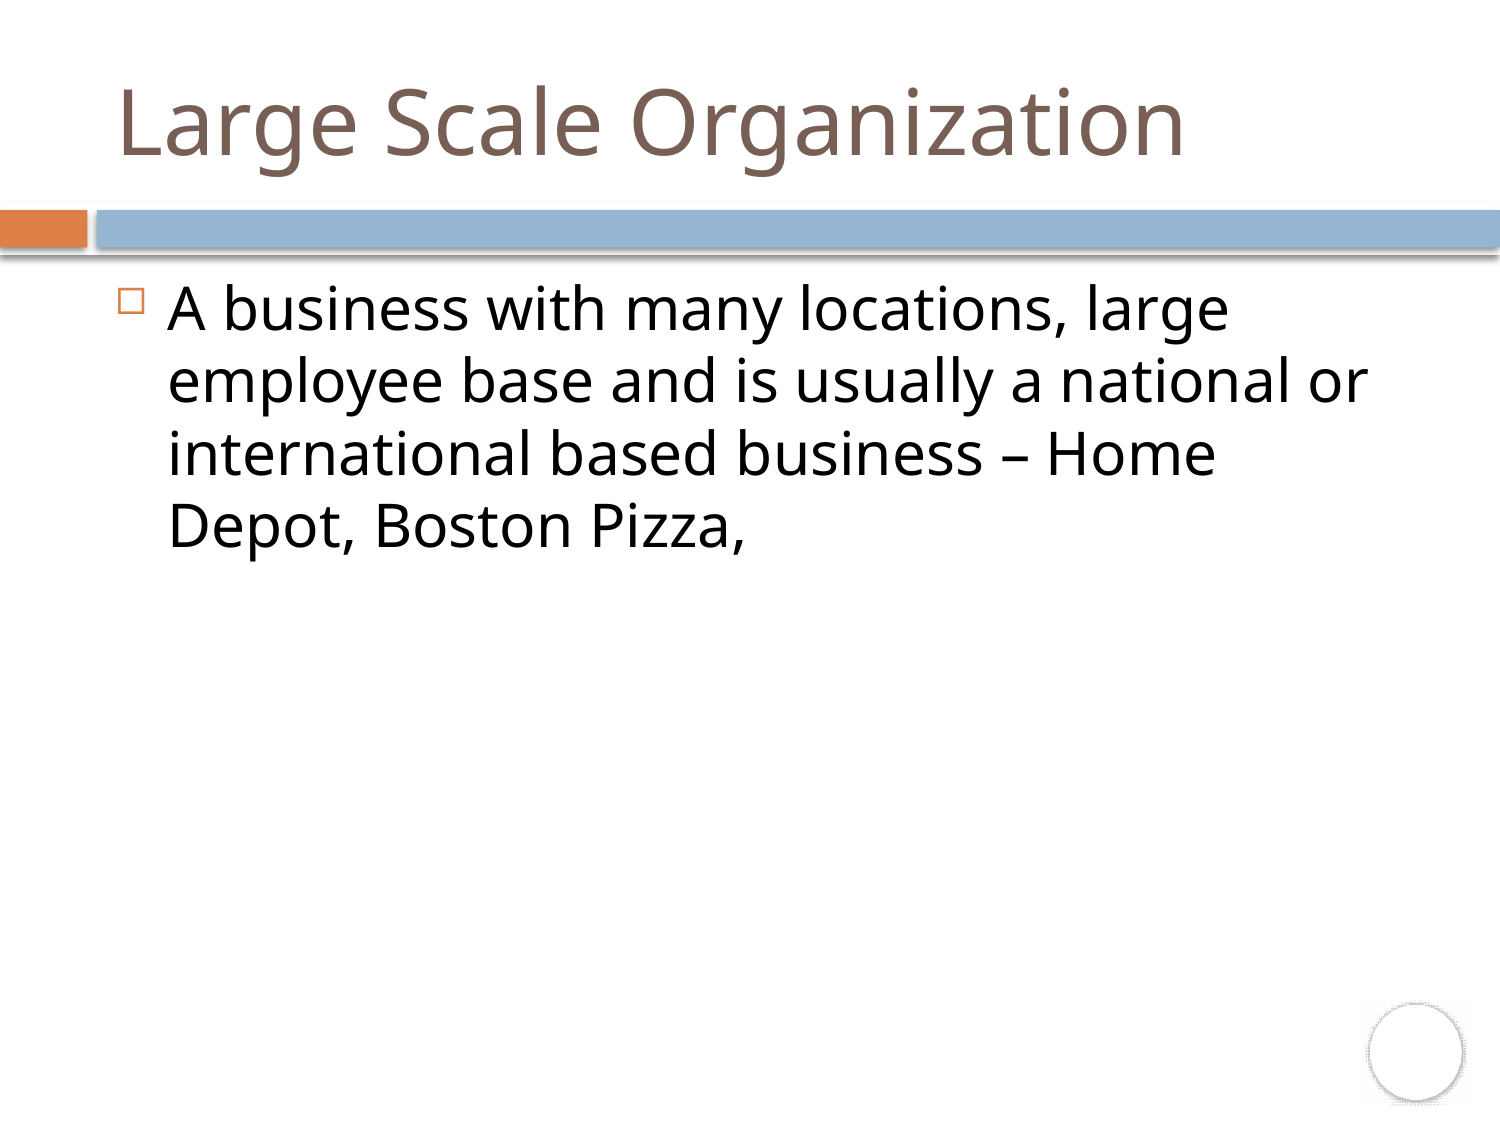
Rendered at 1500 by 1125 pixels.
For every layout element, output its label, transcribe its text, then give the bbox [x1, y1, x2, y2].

list A business with many locations, large employee base and is usually a national or international based business – Home Depot, Boston Pizza, [100, 262, 1438, 1000]
picture [1362, 999, 1470, 1106]
title Large Scale Organization [100, 37, 1438, 200]
